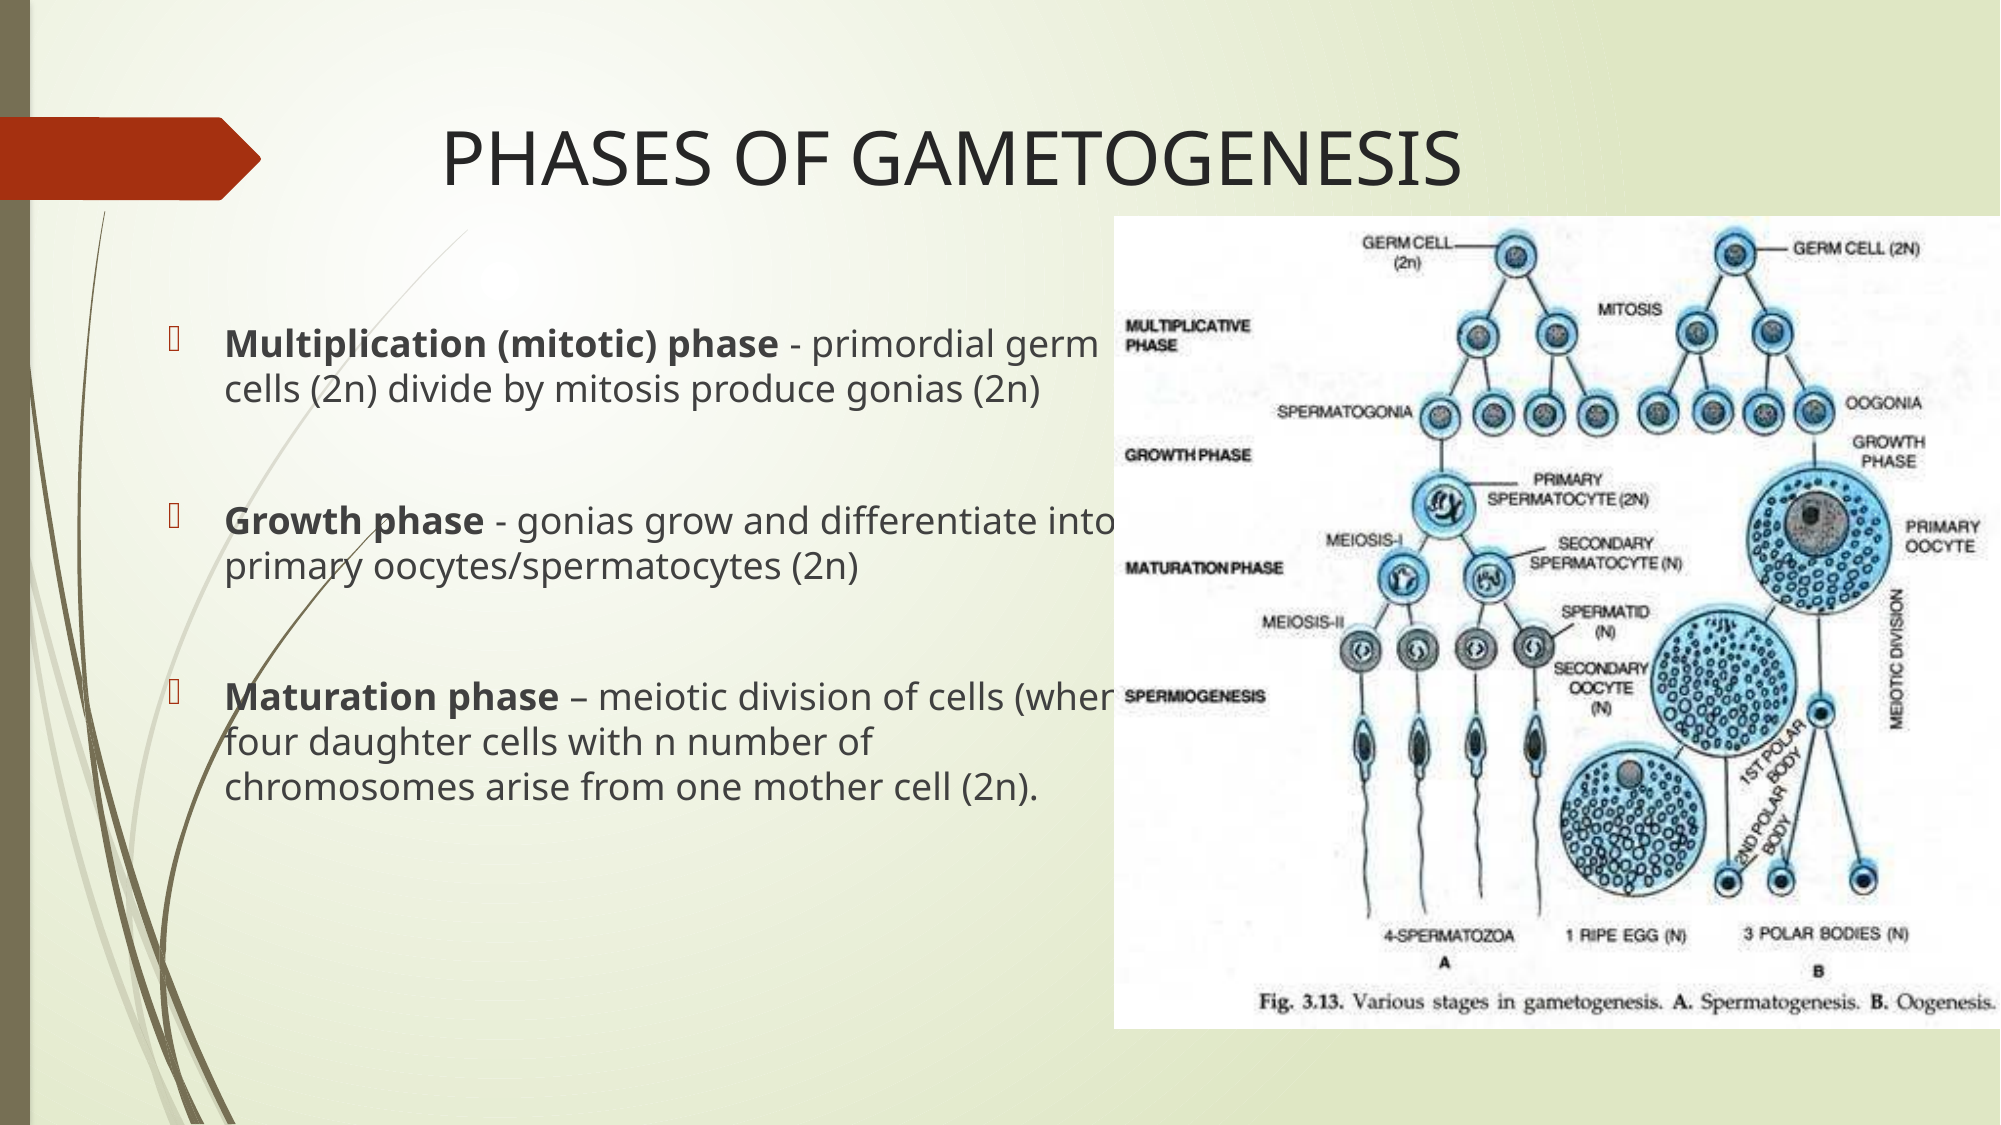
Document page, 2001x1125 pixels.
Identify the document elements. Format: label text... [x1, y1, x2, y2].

list Multiplication (mitotic) phase - primordial germ cells (2n) divide by mitosis produce gonias (2n) Growth phase - gonias grow and differentiate into primary oocytes/spermatocytes (2n) Maturation phase – meiotic division of cells (when four daughter cells with n number of chromosomes arise from one mother cell (2n). [152, 312, 1108, 933]
title PHASES OF GAMETOGENESIS [425, 102, 1888, 312]
picture [1113, 215, 2000, 1029]
